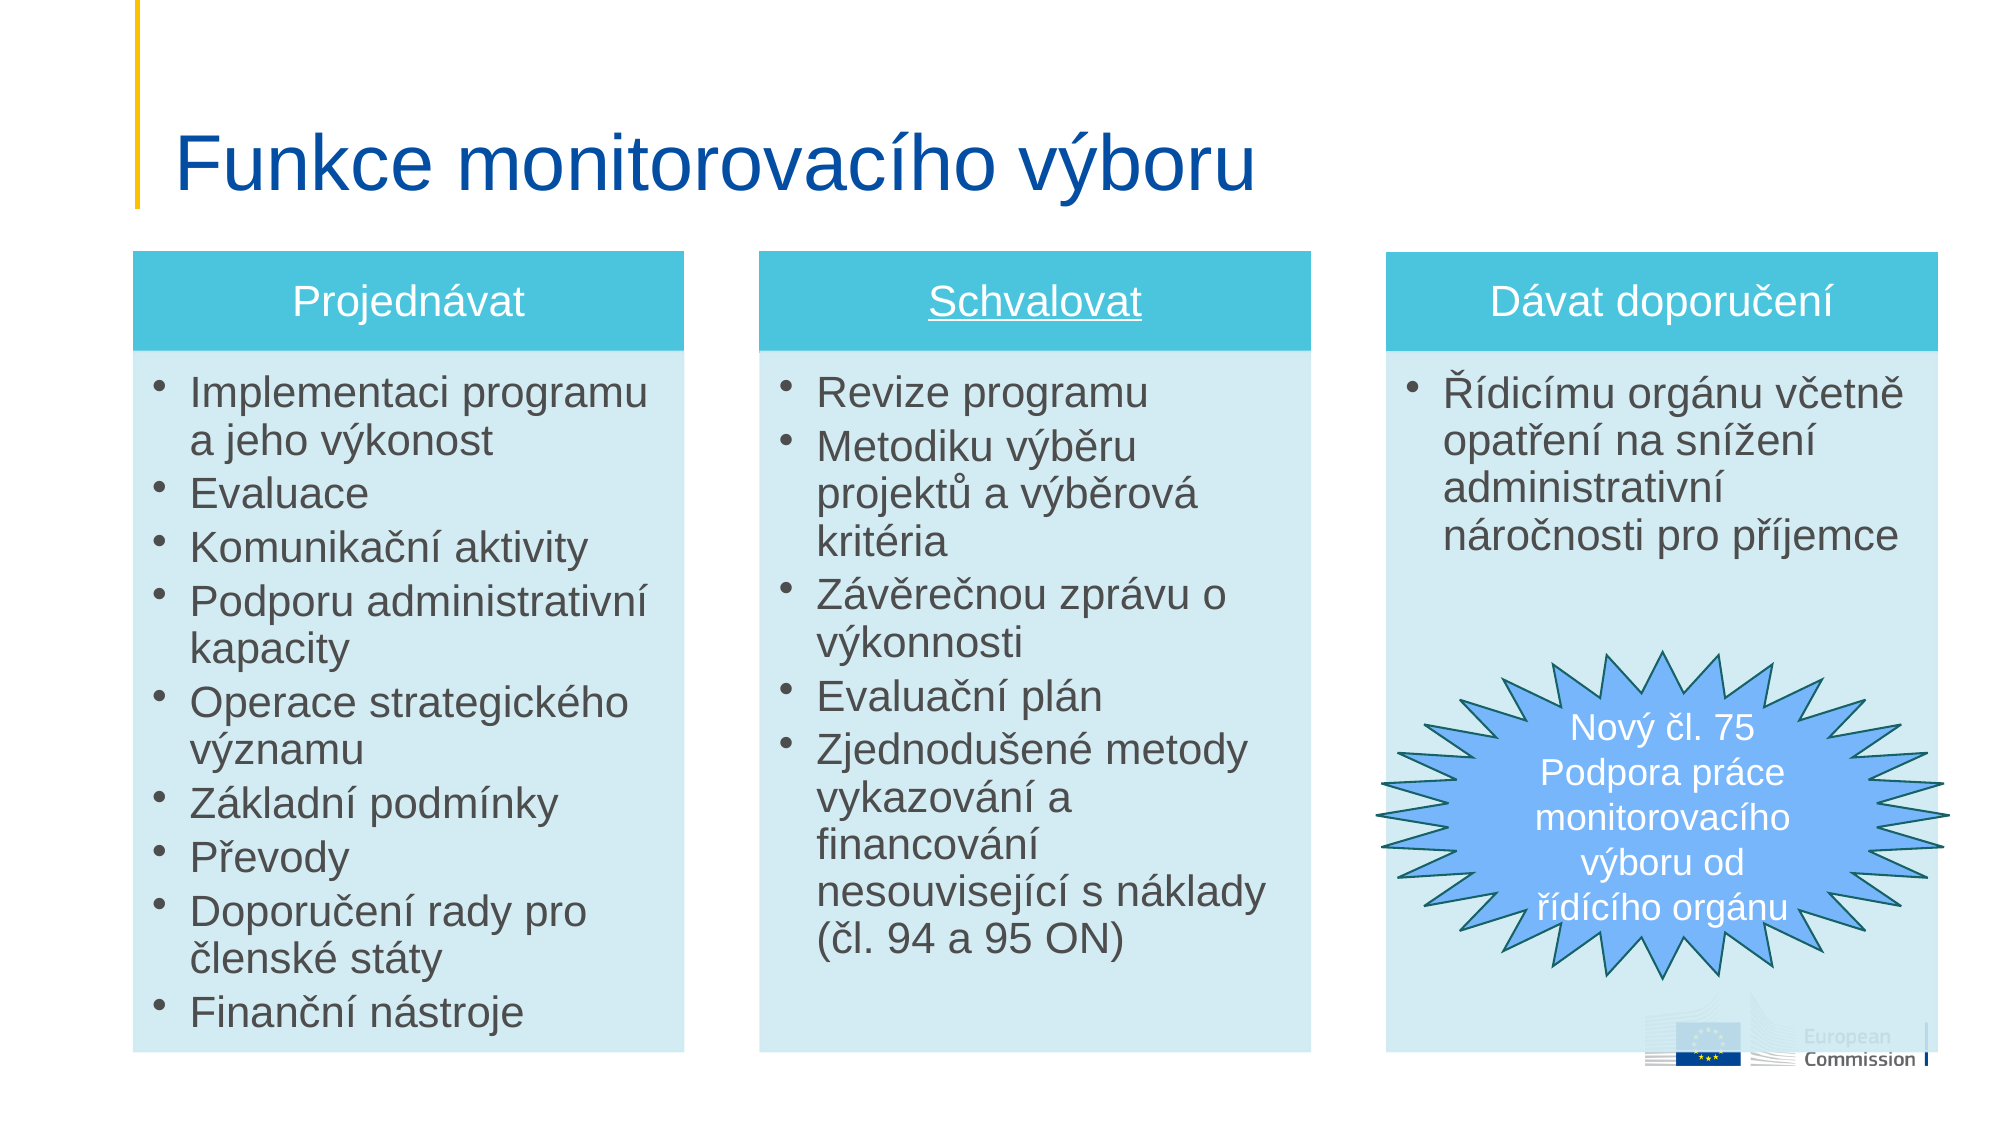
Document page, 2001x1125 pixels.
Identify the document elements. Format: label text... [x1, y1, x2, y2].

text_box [133, 207, 1938, 1097]
title Funkce monitorovacího výboru [159, 79, 2000, 208]
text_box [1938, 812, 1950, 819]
